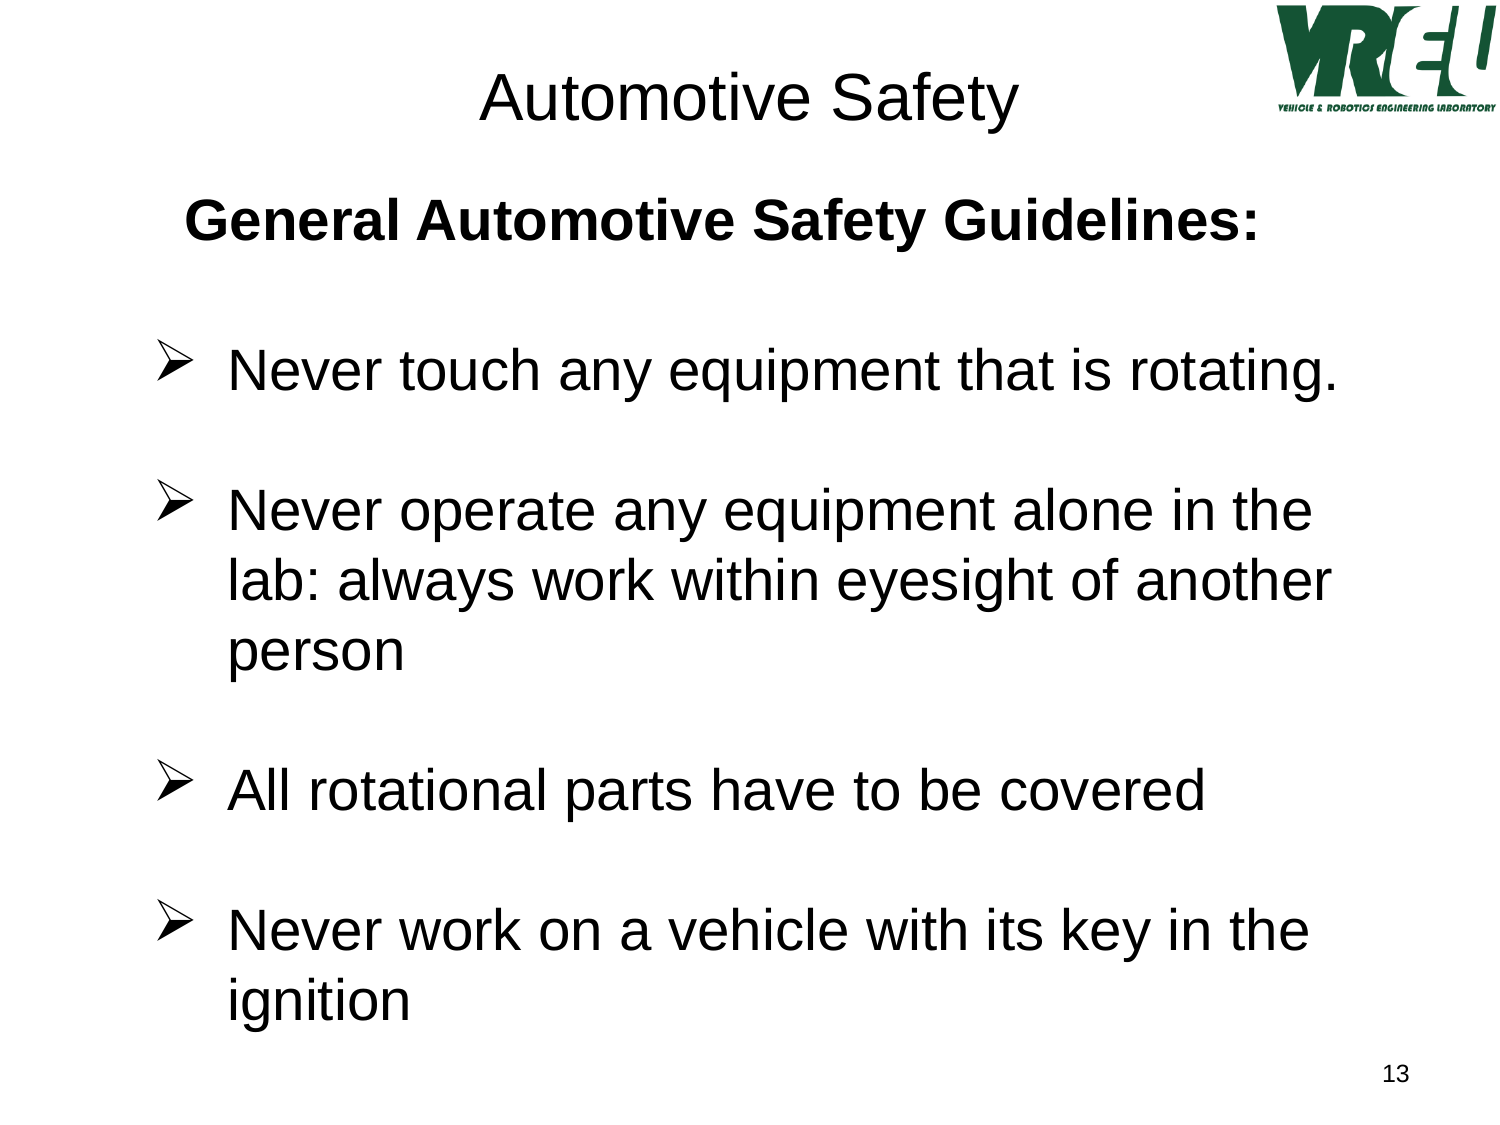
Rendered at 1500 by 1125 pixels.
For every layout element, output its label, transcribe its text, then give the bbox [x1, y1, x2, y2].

text_box General Automotive Safety Guidelines: [0, 174, 1463, 325]
slide_number 13 [1074, 1042, 1425, 1103]
text_box Never touch any equipment that is rotating. Never operate any equipment alone in the lab: always work within eyesight of another person All rotational parts have to be covered Never work on a vehicle with its key in the ignition [137, 325, 1363, 1040]
picture [1271, 0, 1500, 45]
text_box Automotive Safety [0, 45, 1500, 171]
